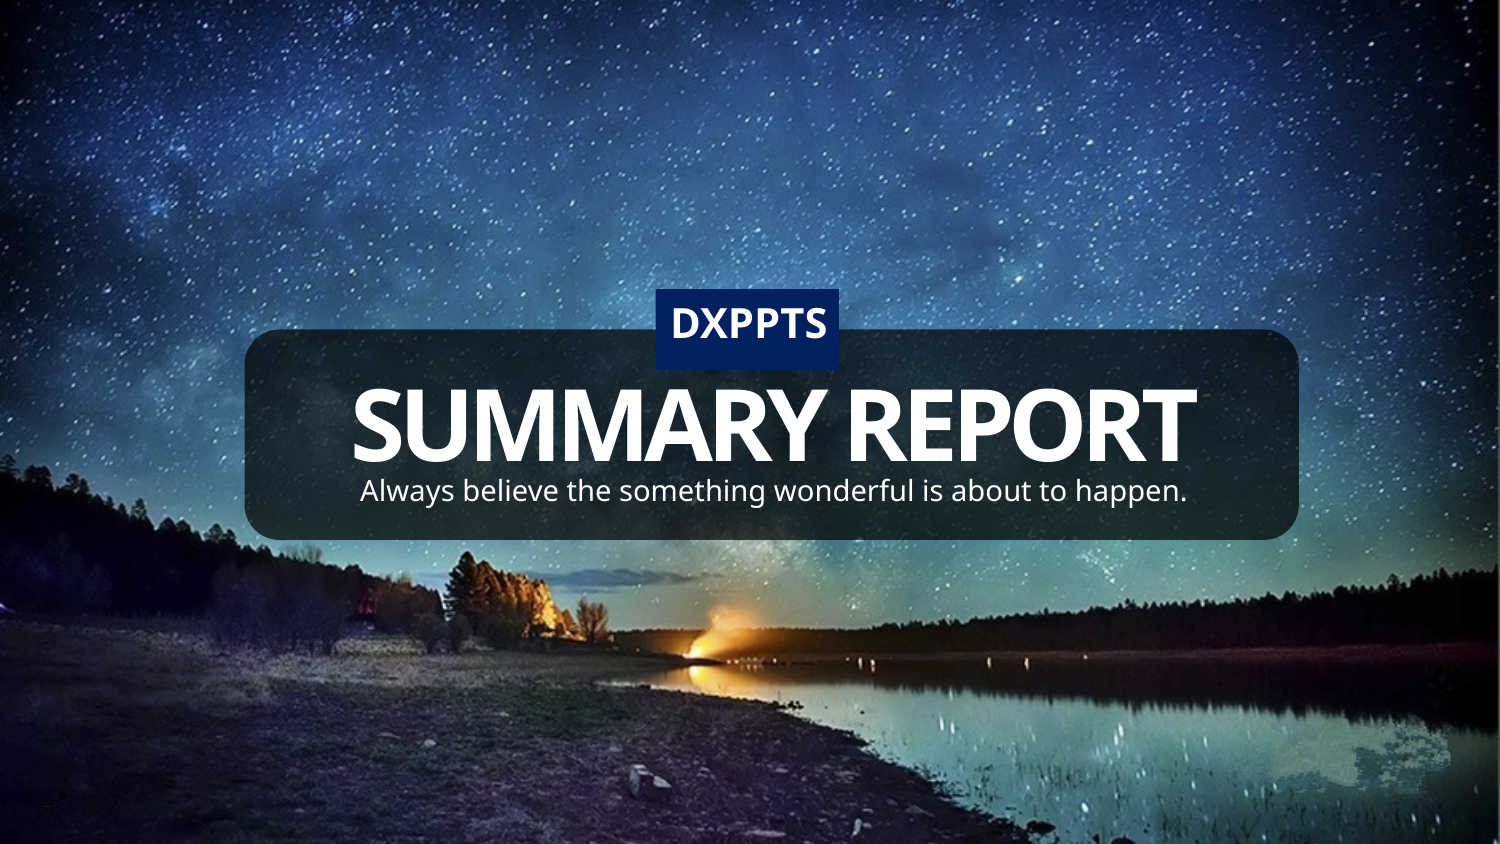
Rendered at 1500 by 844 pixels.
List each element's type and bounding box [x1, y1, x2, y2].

text_box [305, 353, 1245, 516]
picture [0, 0, 1500, 844]
